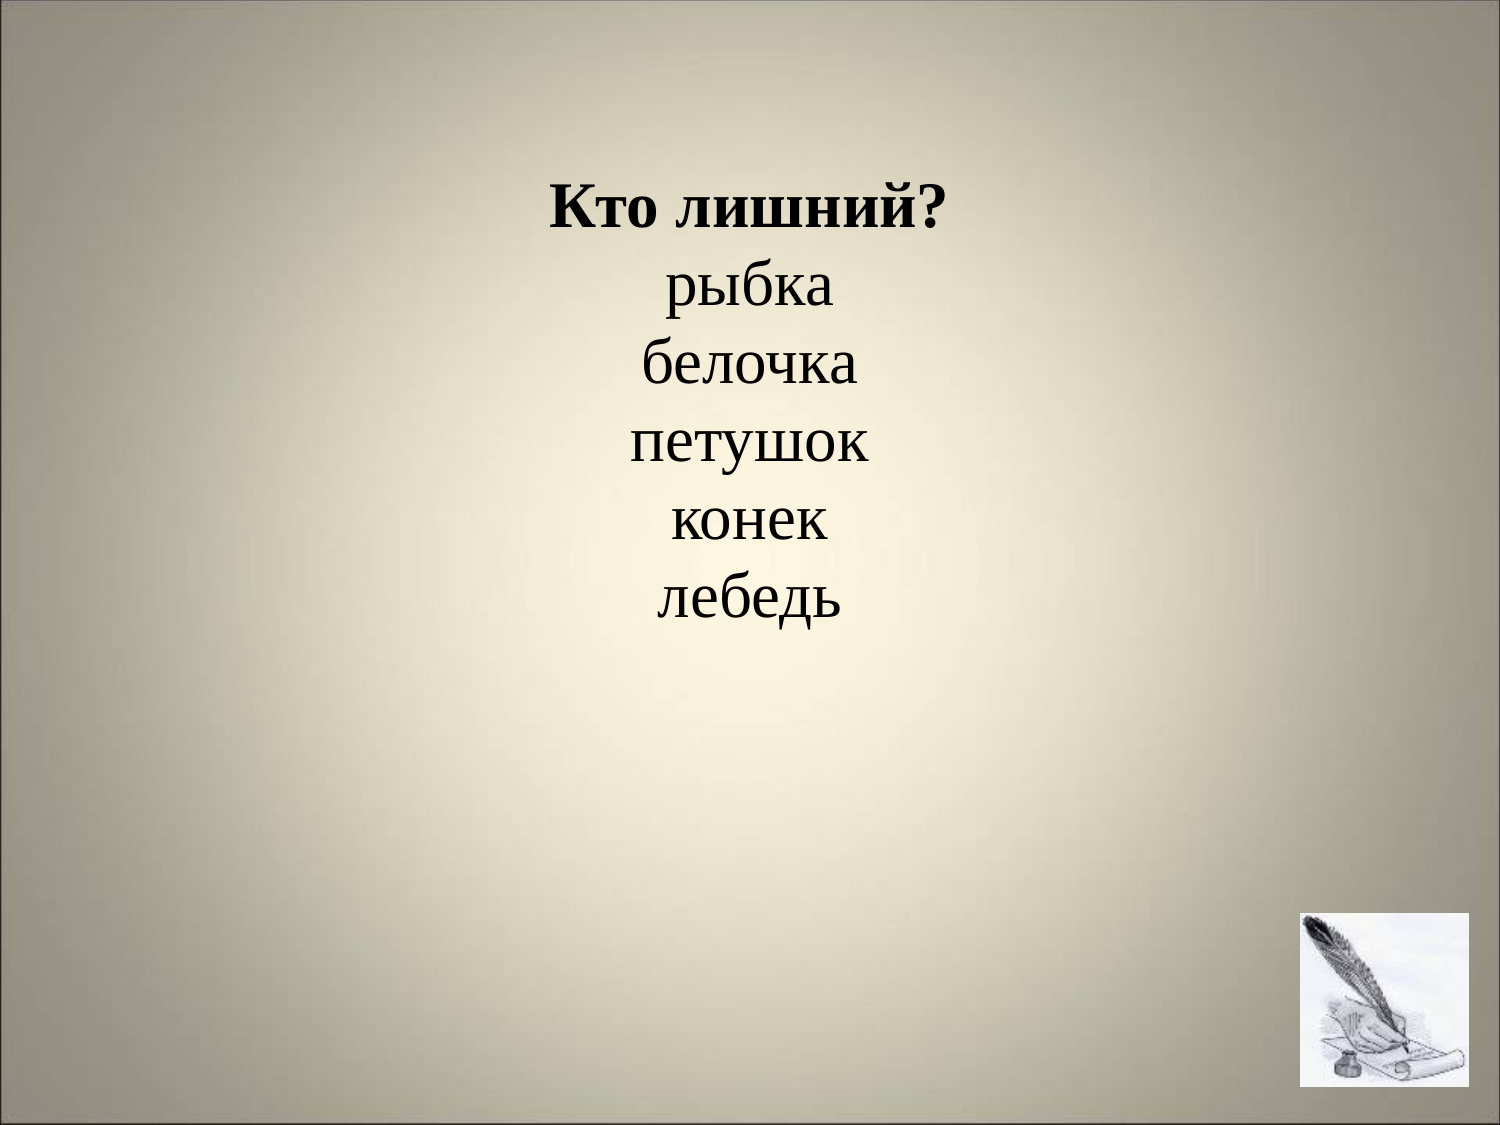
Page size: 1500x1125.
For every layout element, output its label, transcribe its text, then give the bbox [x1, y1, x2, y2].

title Кто лишний? рыбка белочка петушок конек лебедь [74, 152, 1426, 798]
picture [0, 0, 1500, 1125]
